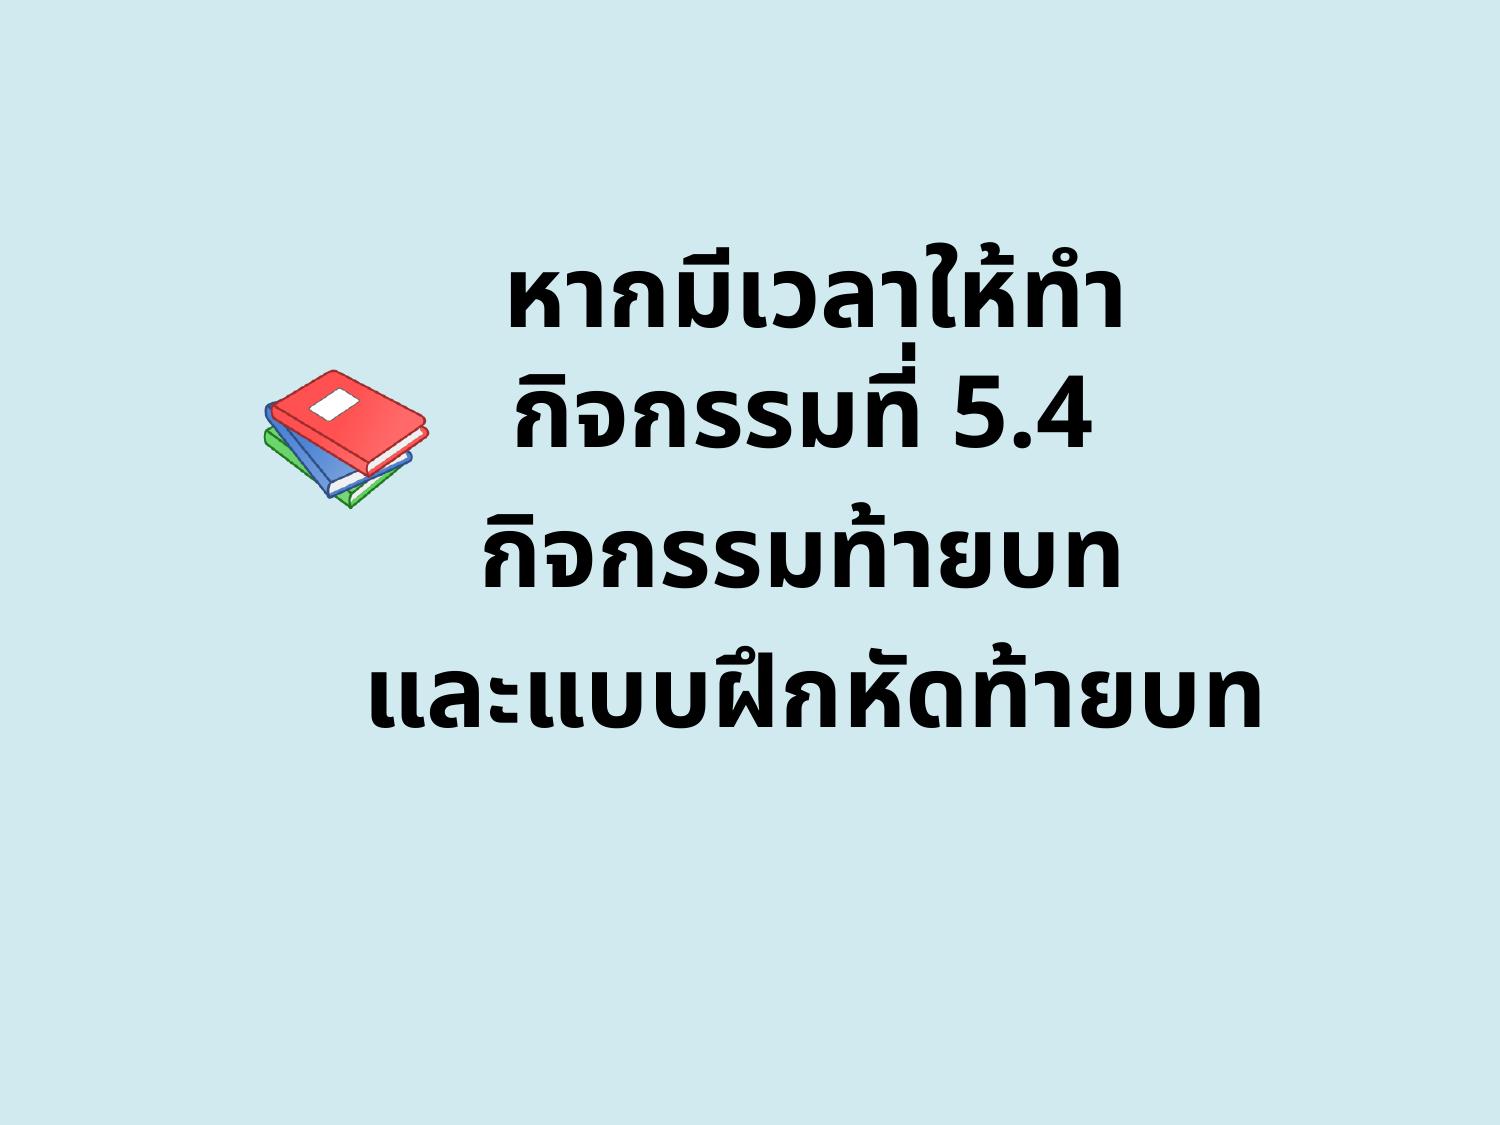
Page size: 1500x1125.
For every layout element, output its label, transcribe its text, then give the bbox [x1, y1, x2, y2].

picture [253, 361, 489, 528]
list หากมีเวลาให้ทำกิจกรรมที่ 5.4 กิจกรรมท้ายบท และแบบฝึกหัดท้ายบท [336, 219, 1296, 963]
